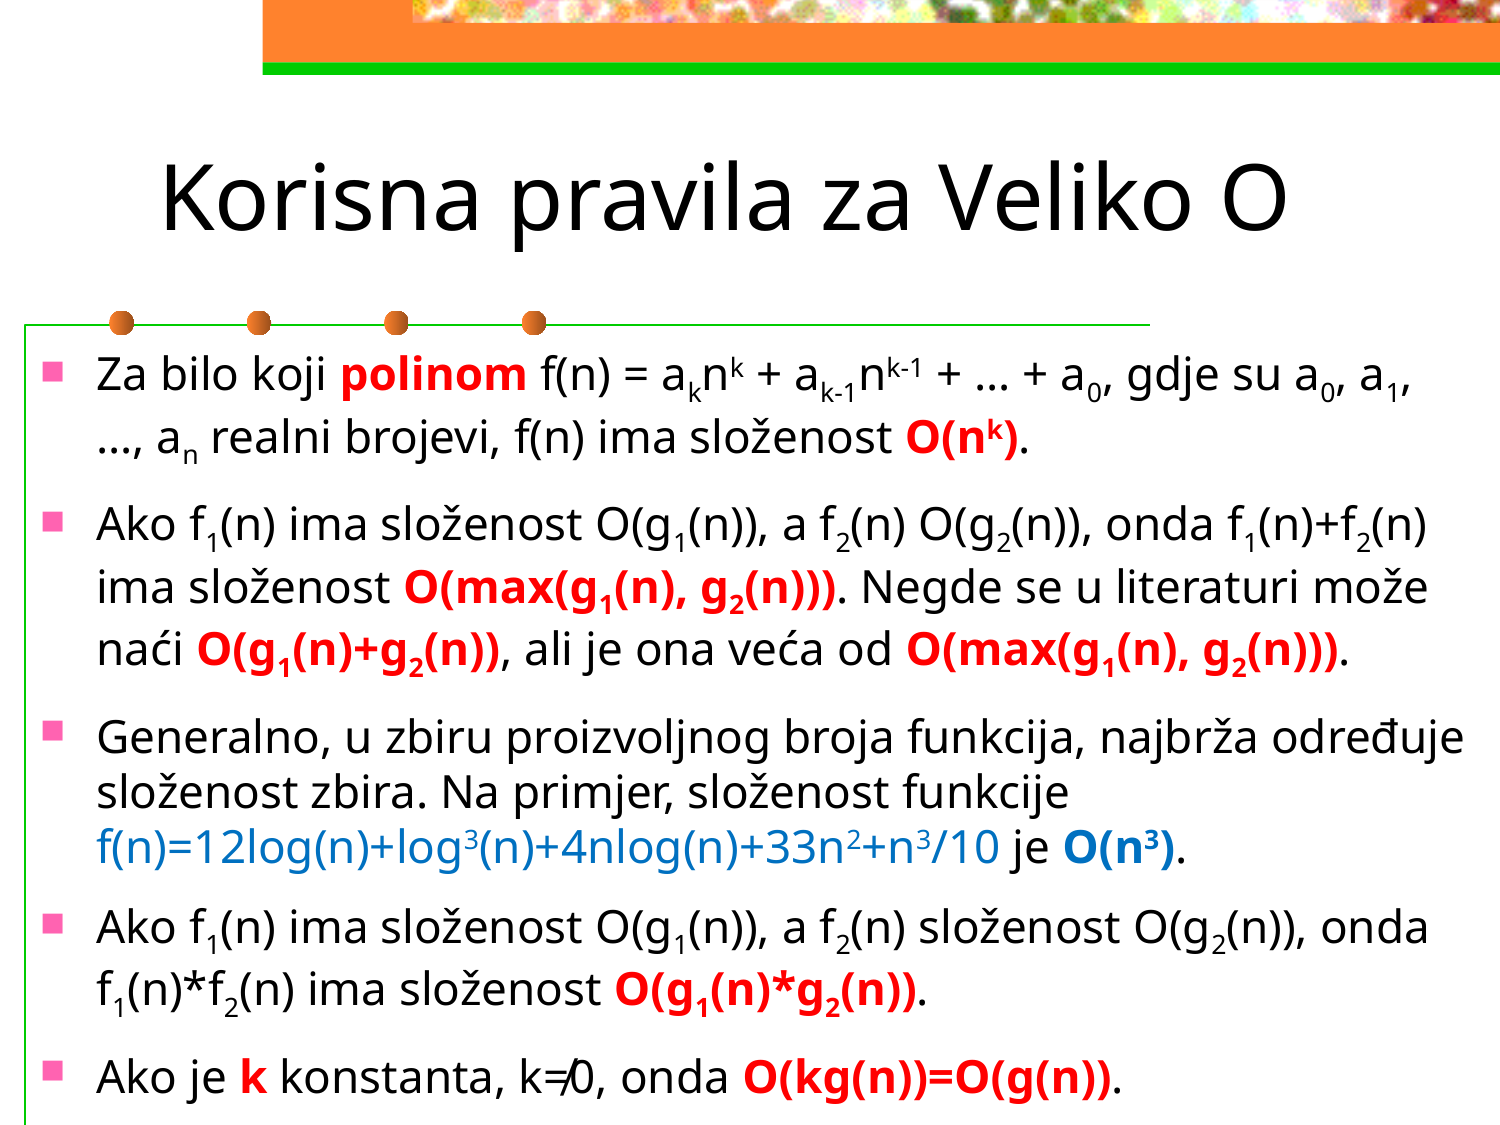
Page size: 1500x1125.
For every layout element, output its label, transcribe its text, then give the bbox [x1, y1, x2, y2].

title Korisna pravila za Veliko O [87, 99, 1363, 288]
picture [412, 0, 1500, 23]
text_box Za bilo koji polinom f(n) = aknk + ak-1nk-1 + … + a0, gdje su a0, a1, …, an realni brojevi, f(n) ima složenost O(nk). Ako f1(n) ima složenost O(g1(n)), a f2(n) O(g2(n)), onda f1(n)+f2(n) ima složenost O(max(g1(n), g2(n))). Negde se u literaturi može naći O(g1(n)+g2(n)), ali je ona veća od O(max(g1(n), g2(n))). Generalno, u zbiru proizvoljnog broja funkcija, najbrža određuje složenost zbira. Na primjer, složenost funkcije f(n)=12log(n)+log3(n)+4nlog(n)+33n2+n3/10 je O(n3). Ako f1(n) ima složenost O(g1(n)), a f2(n) složenost O(g2(n)), onda f1(n)*f2(n) ima složenost O(g1(n)*g2(n)). Ako je k konstanta, k≠0, onda O(kg(n))=O(g(n)). [24, 337, 1488, 1100]
